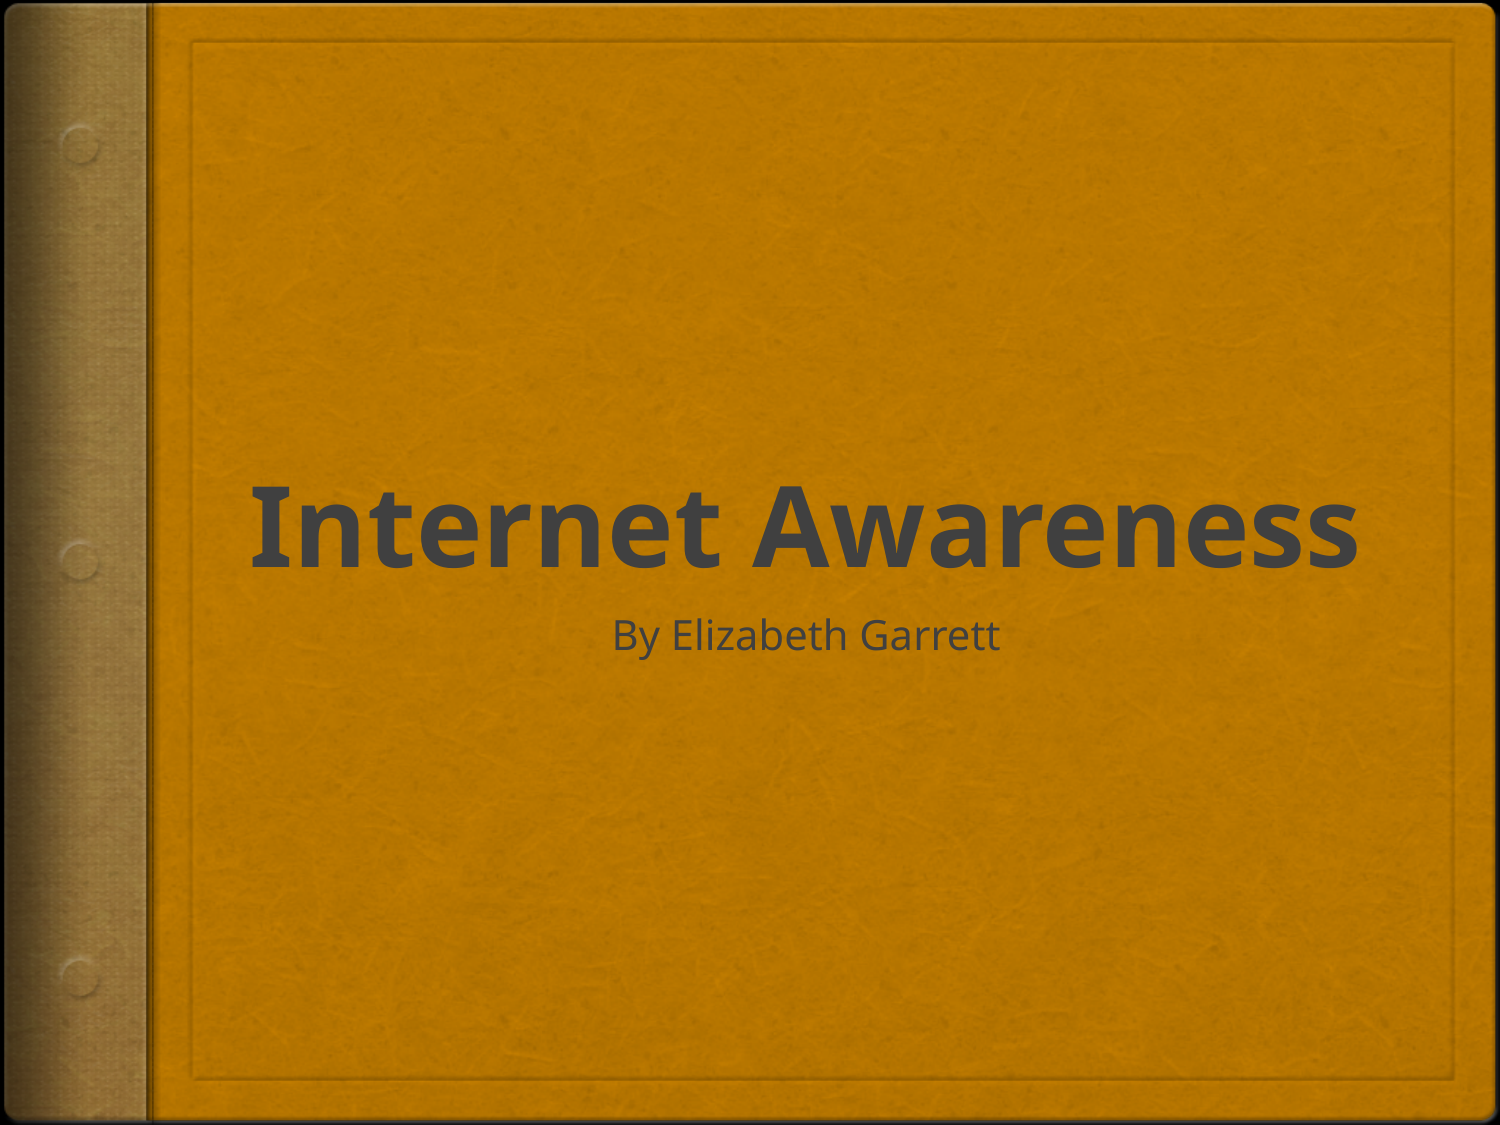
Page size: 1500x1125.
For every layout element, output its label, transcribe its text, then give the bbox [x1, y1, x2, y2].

subtitle By Elizabeth Garrett [225, 601, 1388, 889]
picture [0, 0, 1500, 1125]
title Internet Awareness [225, 294, 1388, 598]
